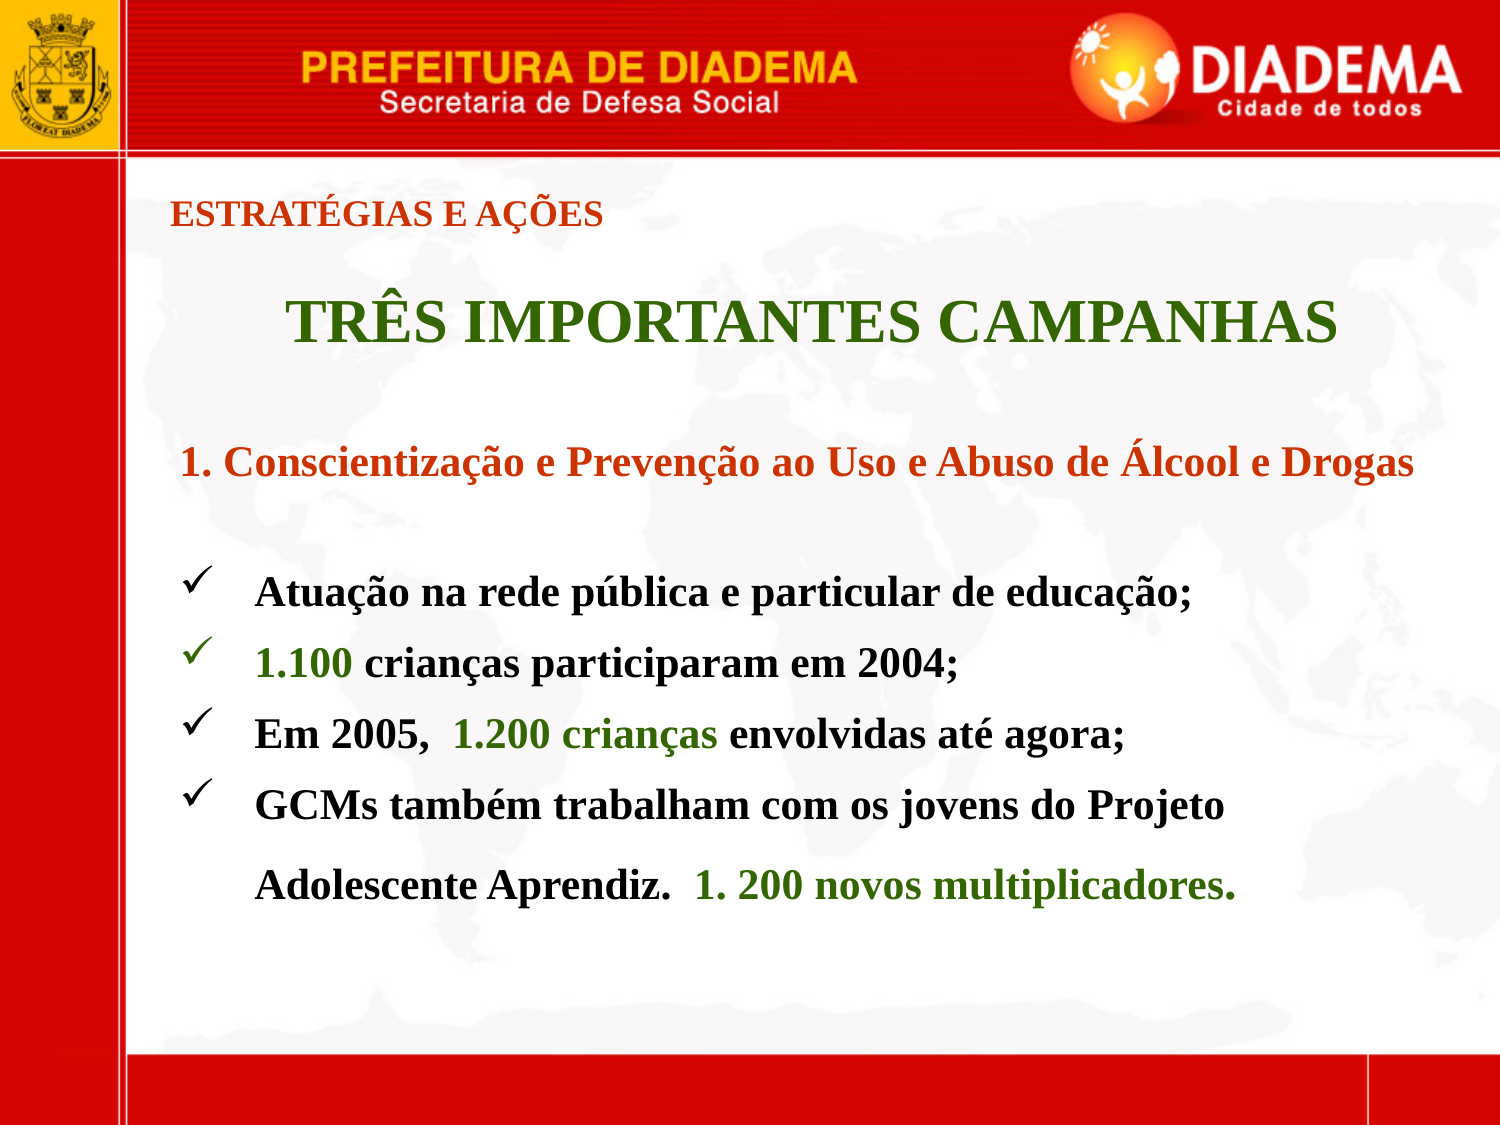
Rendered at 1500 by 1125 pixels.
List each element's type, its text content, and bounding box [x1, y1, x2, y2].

text_box ESTRATÉGIAS E AÇÕES [155, 181, 1181, 241]
picture [0, 0, 1500, 1125]
text_box 1. Conscientização e Prevenção ao Uso e Abuso de Álcool e Drogas Atuação na rede pública e particular de educação; 1.100 crianças participaram em 2004; Em 2005, 1.200 crianças envolvidas até agora; GCMs também trabalham com os jovens do Projeto Adolescente Aprendiz. 1. 200 novos multiplicadores. [164, 424, 1457, 1117]
text_box TRÊS IMPORTANTES CAMPANHAS [144, 272, 1500, 363]
